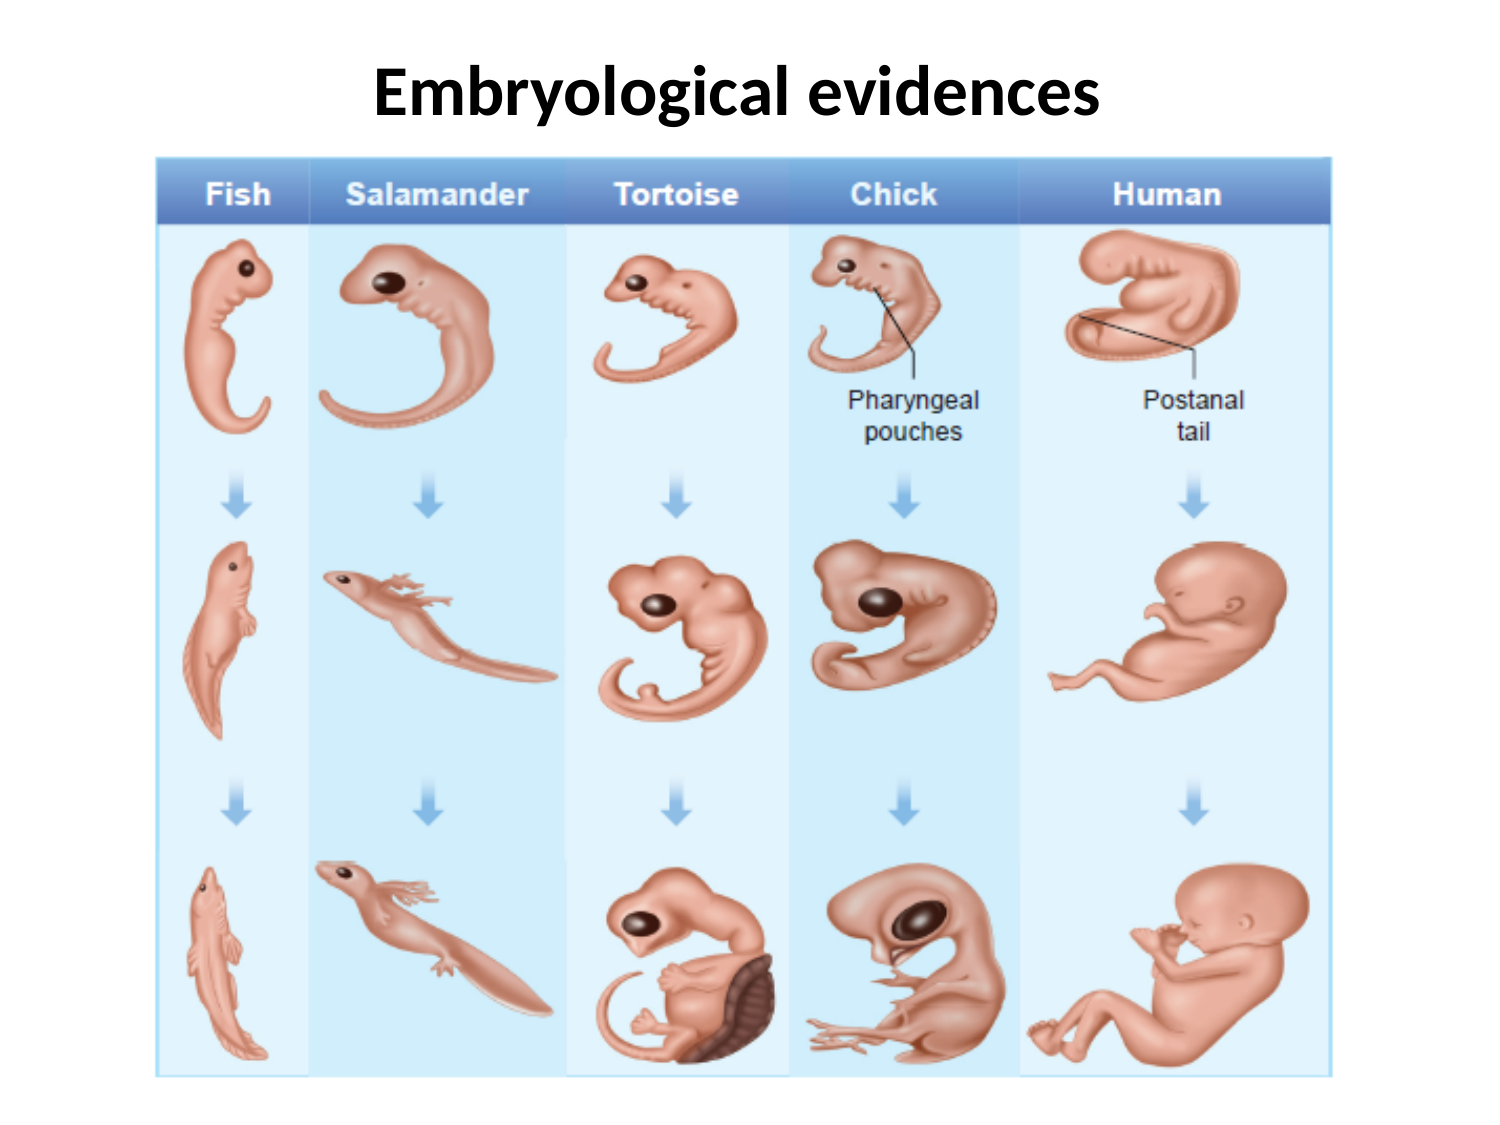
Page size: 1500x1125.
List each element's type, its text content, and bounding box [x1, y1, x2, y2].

title Embryological evidences [62, 0, 1413, 138]
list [137, 149, 1351, 1082]
